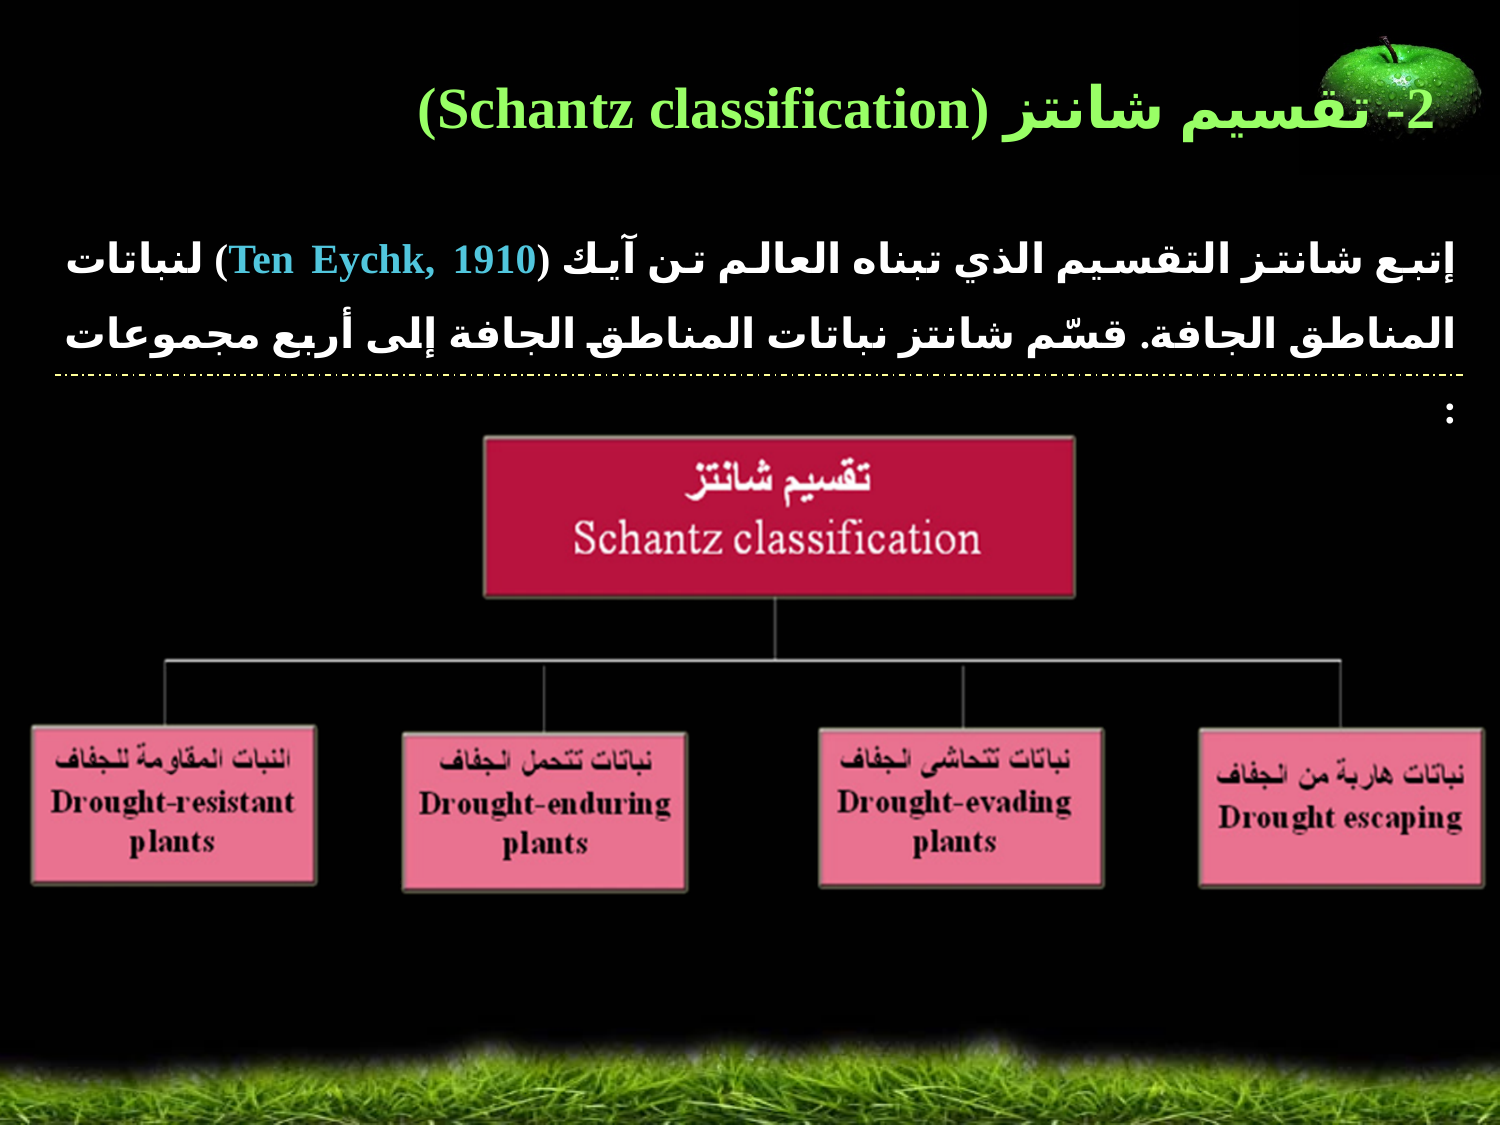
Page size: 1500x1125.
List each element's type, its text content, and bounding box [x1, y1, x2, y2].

picture [0, 0, 1500, 1125]
text_box 2- تقسيم شانتز (Schantz classification) [402, 62, 1451, 148]
text_box إتبع شانتز التقسيم الذي تبناه العالم تن آيك (Ten Eychk, 1910) لنباتات المناطق الجافة. قسّم شانتز نباتات المناطق الجافة إلى أربع مجموعات : [50, 199, 1472, 423]
